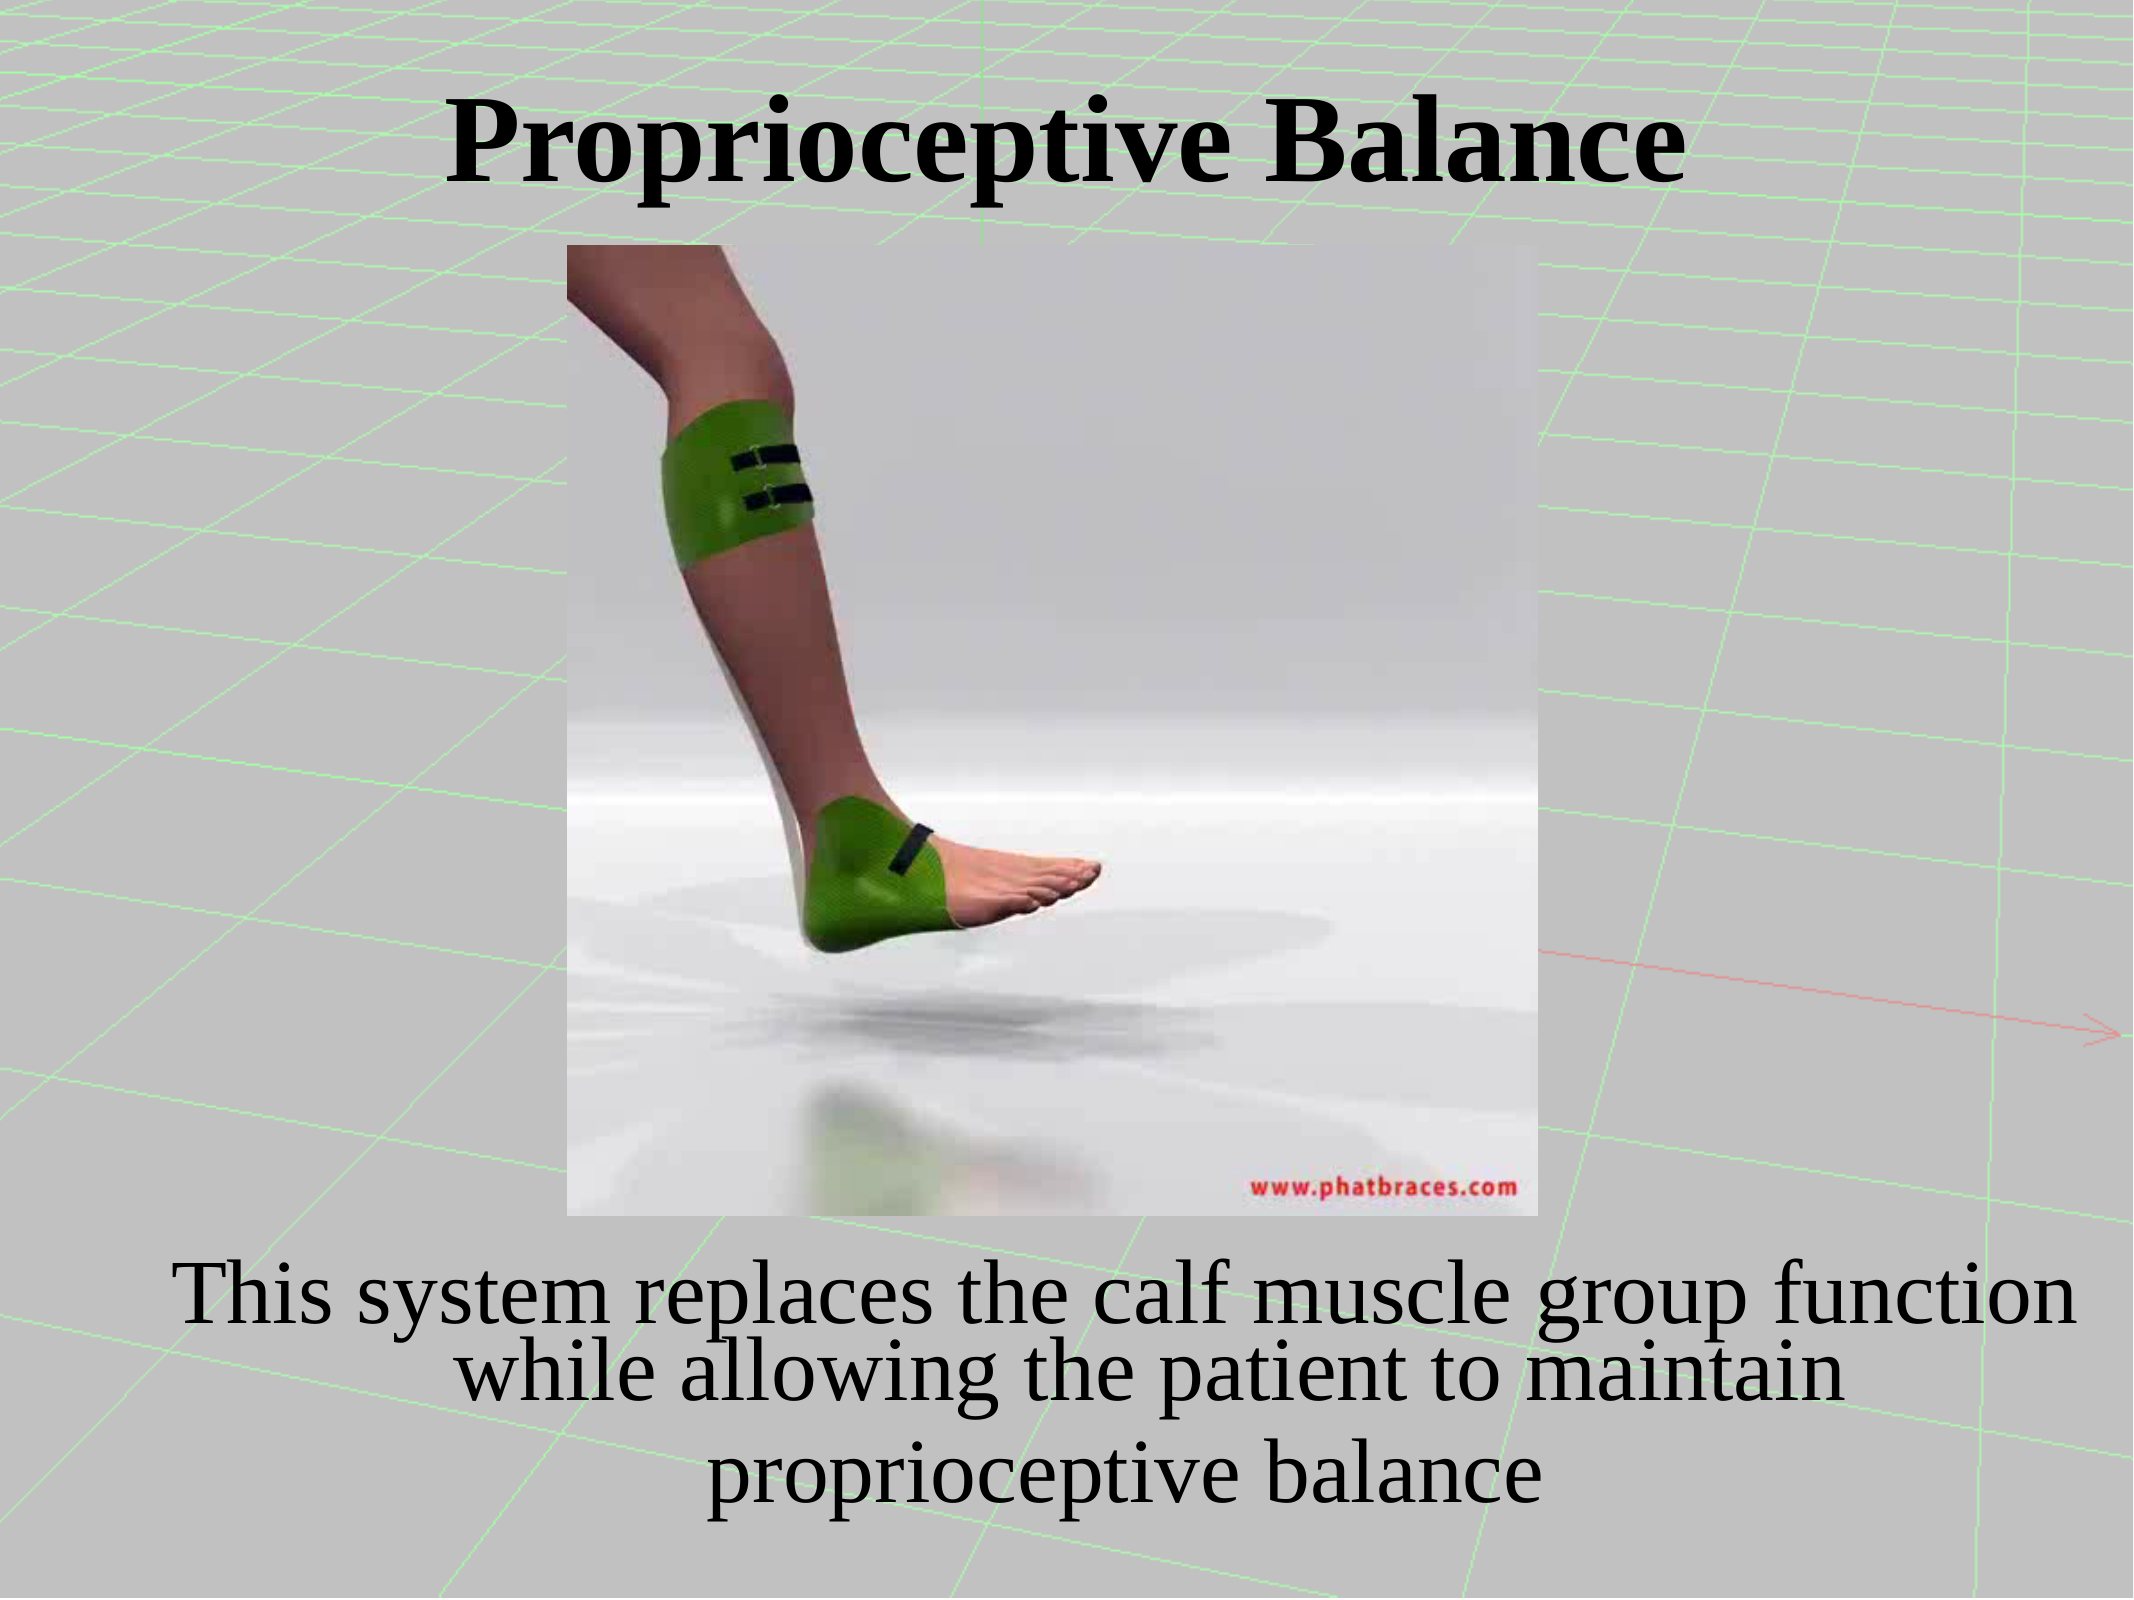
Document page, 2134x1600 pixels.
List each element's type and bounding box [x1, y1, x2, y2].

text_box [566, 244, 1539, 1217]
picture [0, 0, 2134, 1599]
